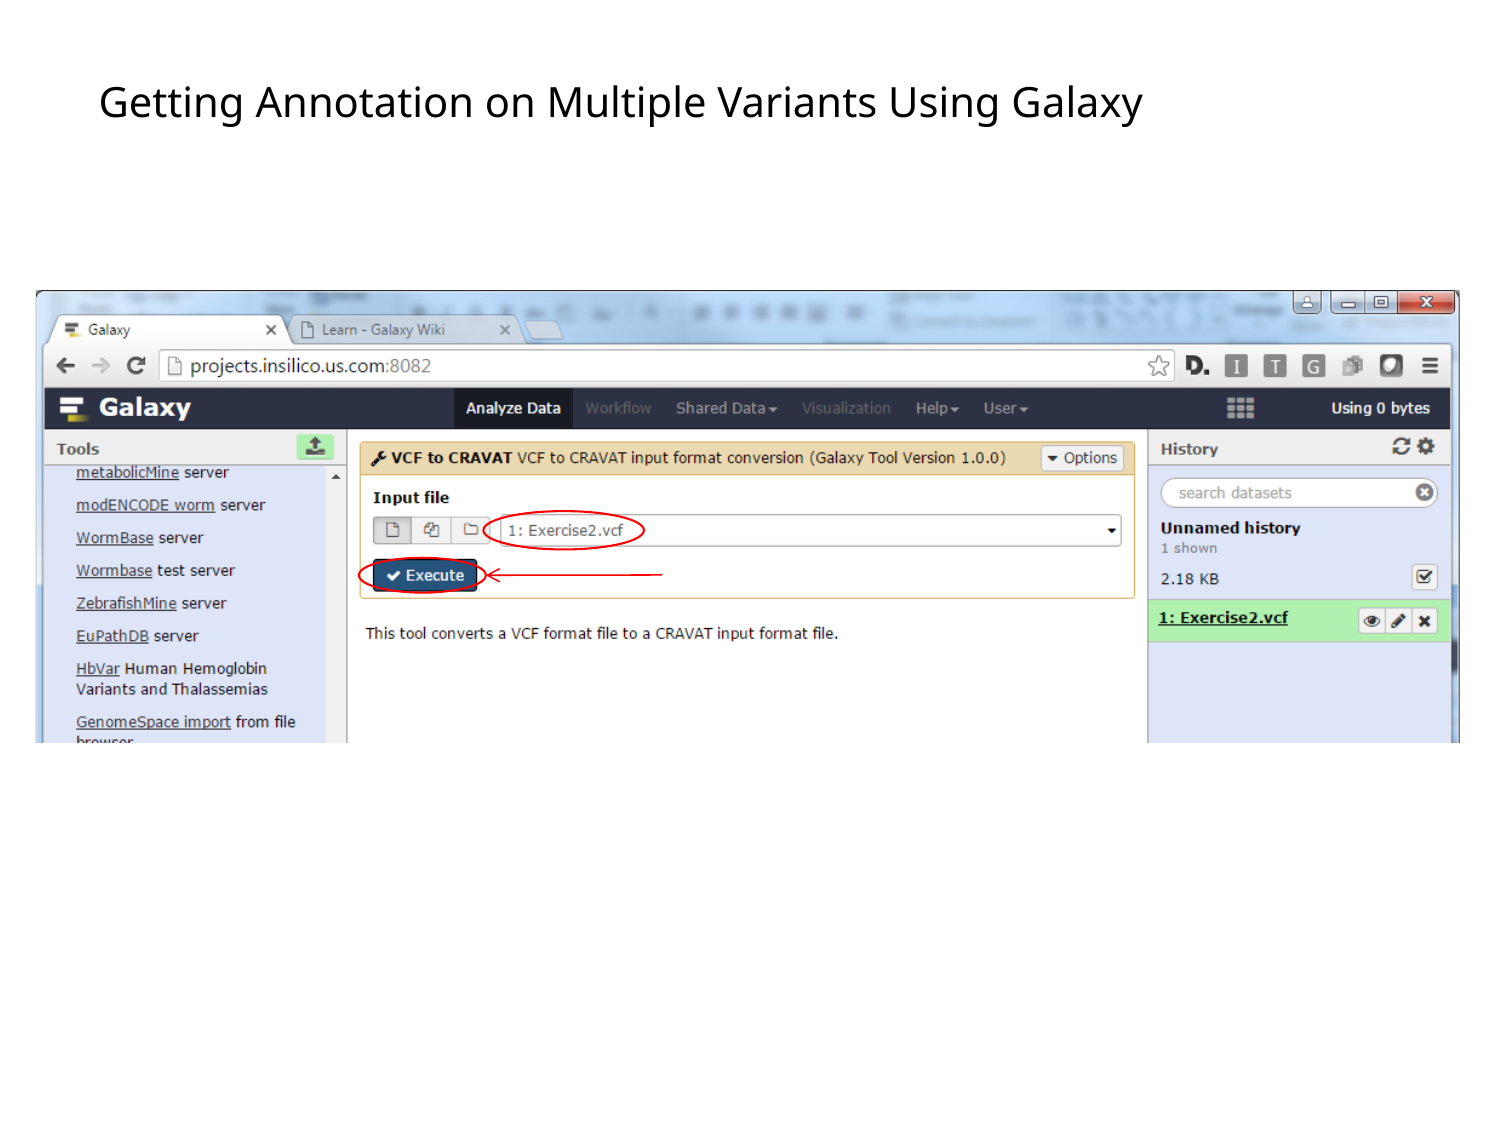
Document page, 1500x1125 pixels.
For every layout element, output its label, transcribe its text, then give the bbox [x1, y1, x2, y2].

picture [35, 290, 1460, 743]
text_box Getting Annotation on Multiple Variants Using Galaxy [83, 68, 1159, 134]
